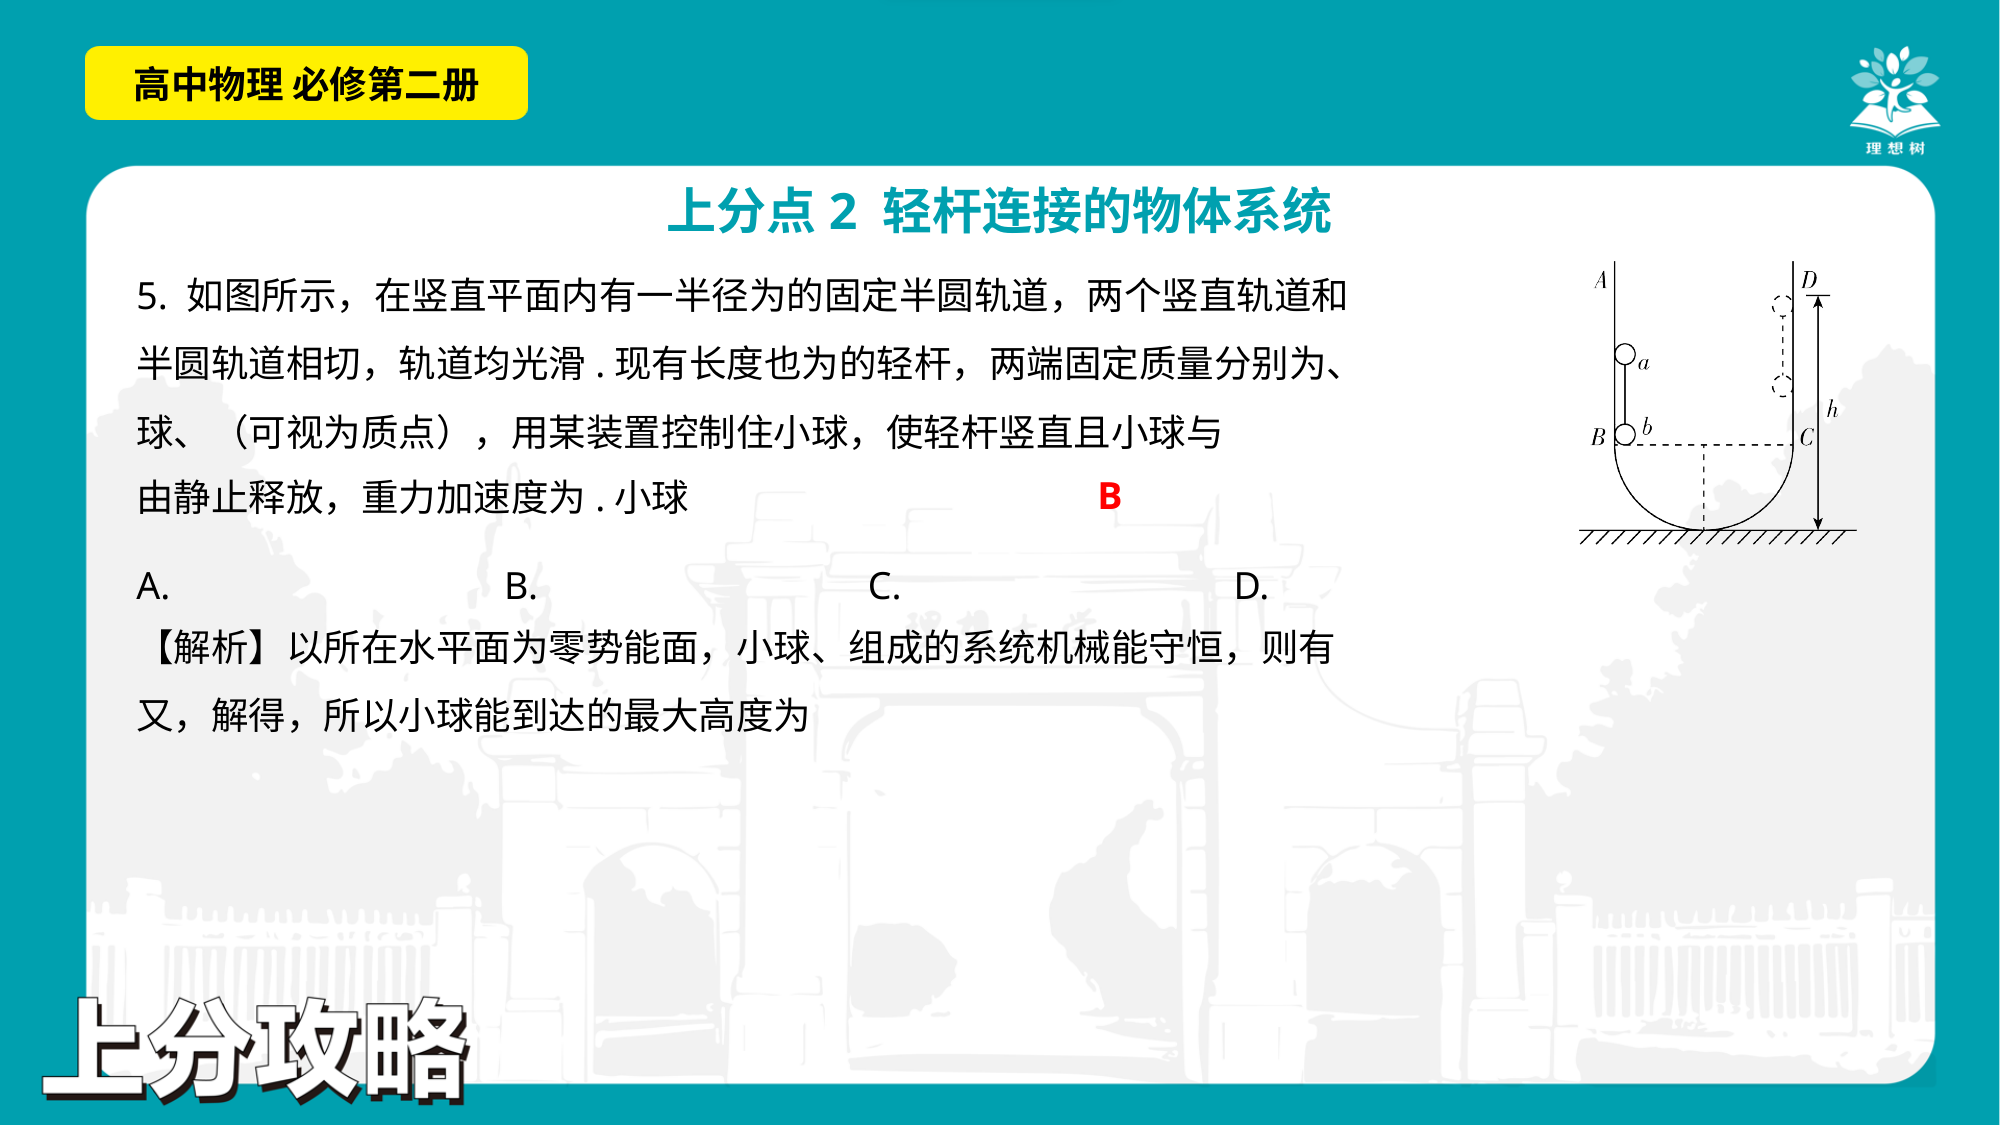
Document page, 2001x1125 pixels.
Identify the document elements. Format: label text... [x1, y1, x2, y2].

picture [0, 0, 2000, 1125]
text_box B [1082, 452, 1138, 511]
